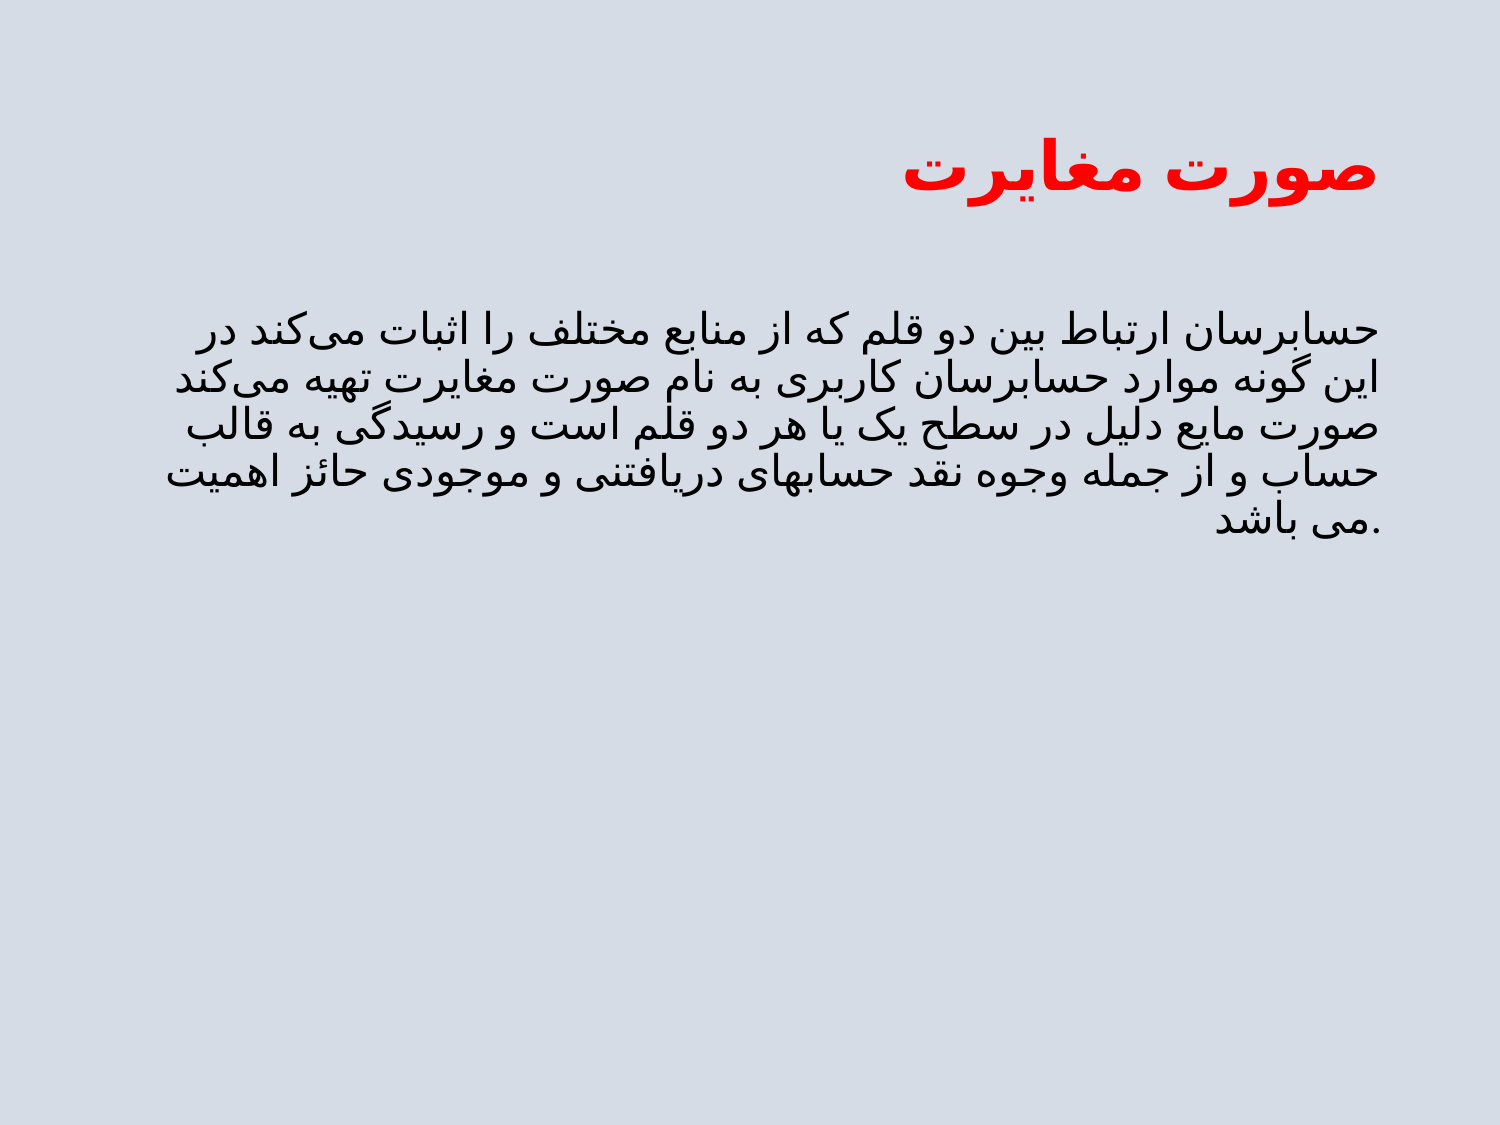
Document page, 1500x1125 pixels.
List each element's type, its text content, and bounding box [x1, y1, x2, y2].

list حسابرسان ارتباط بین دو قلم که از منابع مختلف را اثبات می‌کند در این گونه موارد حسابرسان کاربری به نام صورت مغایرت تهیه می‌کند صورت مایع دلیل در سطح یک یا هر دو قلم است و رسیدگی به قالب حساب و از جمله وجوه نقد حسابهای دریافتنی و موجودی حائز اهمیت می باشد. [103, 299, 1397, 1014]
title صورت مغایرت [103, 59, 1397, 278]
